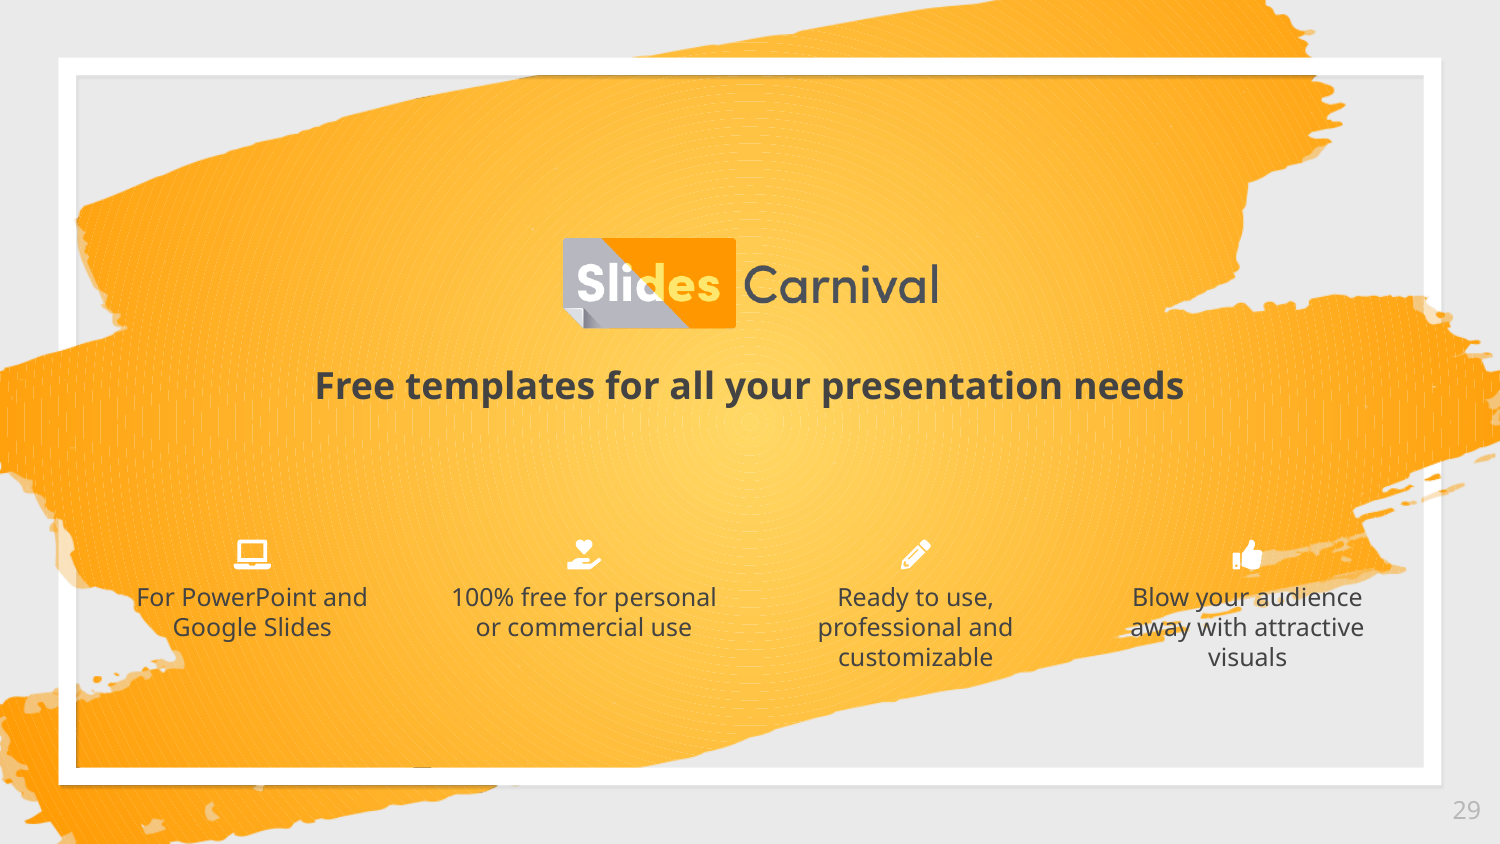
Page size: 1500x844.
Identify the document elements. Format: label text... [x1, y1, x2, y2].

picture [0, 0, 1500, 844]
text_box Free templates for all your presentation needs [181, 362, 1319, 407]
slide_number 29 [1391, 779, 1482, 844]
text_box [113, 539, 1387, 687]
